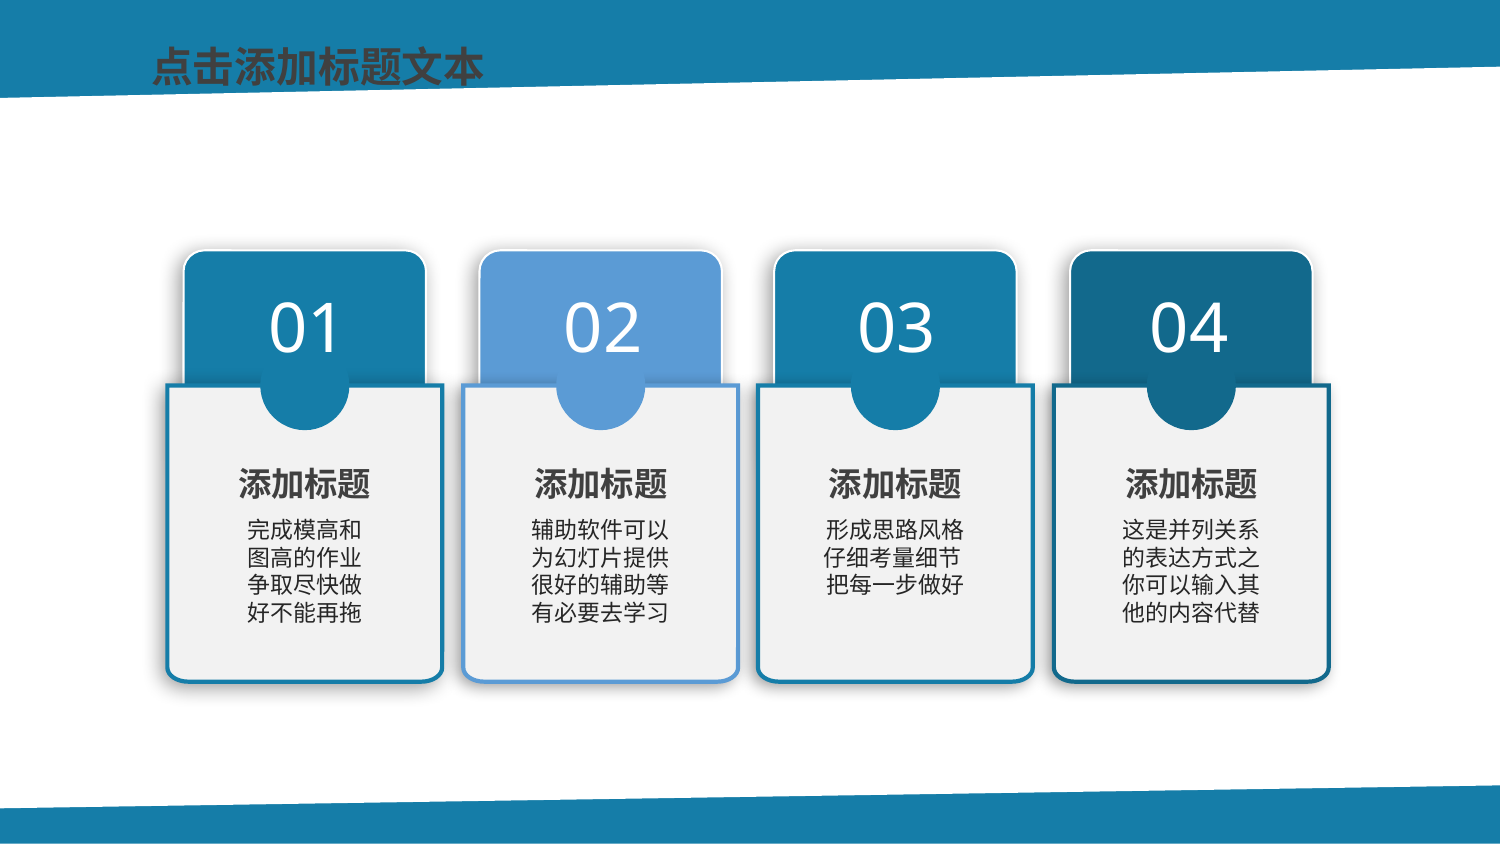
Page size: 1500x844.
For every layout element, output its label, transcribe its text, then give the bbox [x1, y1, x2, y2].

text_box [463, 250, 739, 682]
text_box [757, 250, 1033, 682]
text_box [1053, 250, 1329, 682]
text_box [167, 250, 443, 682]
text_box 点击添加标题文本 [136, 33, 501, 99]
